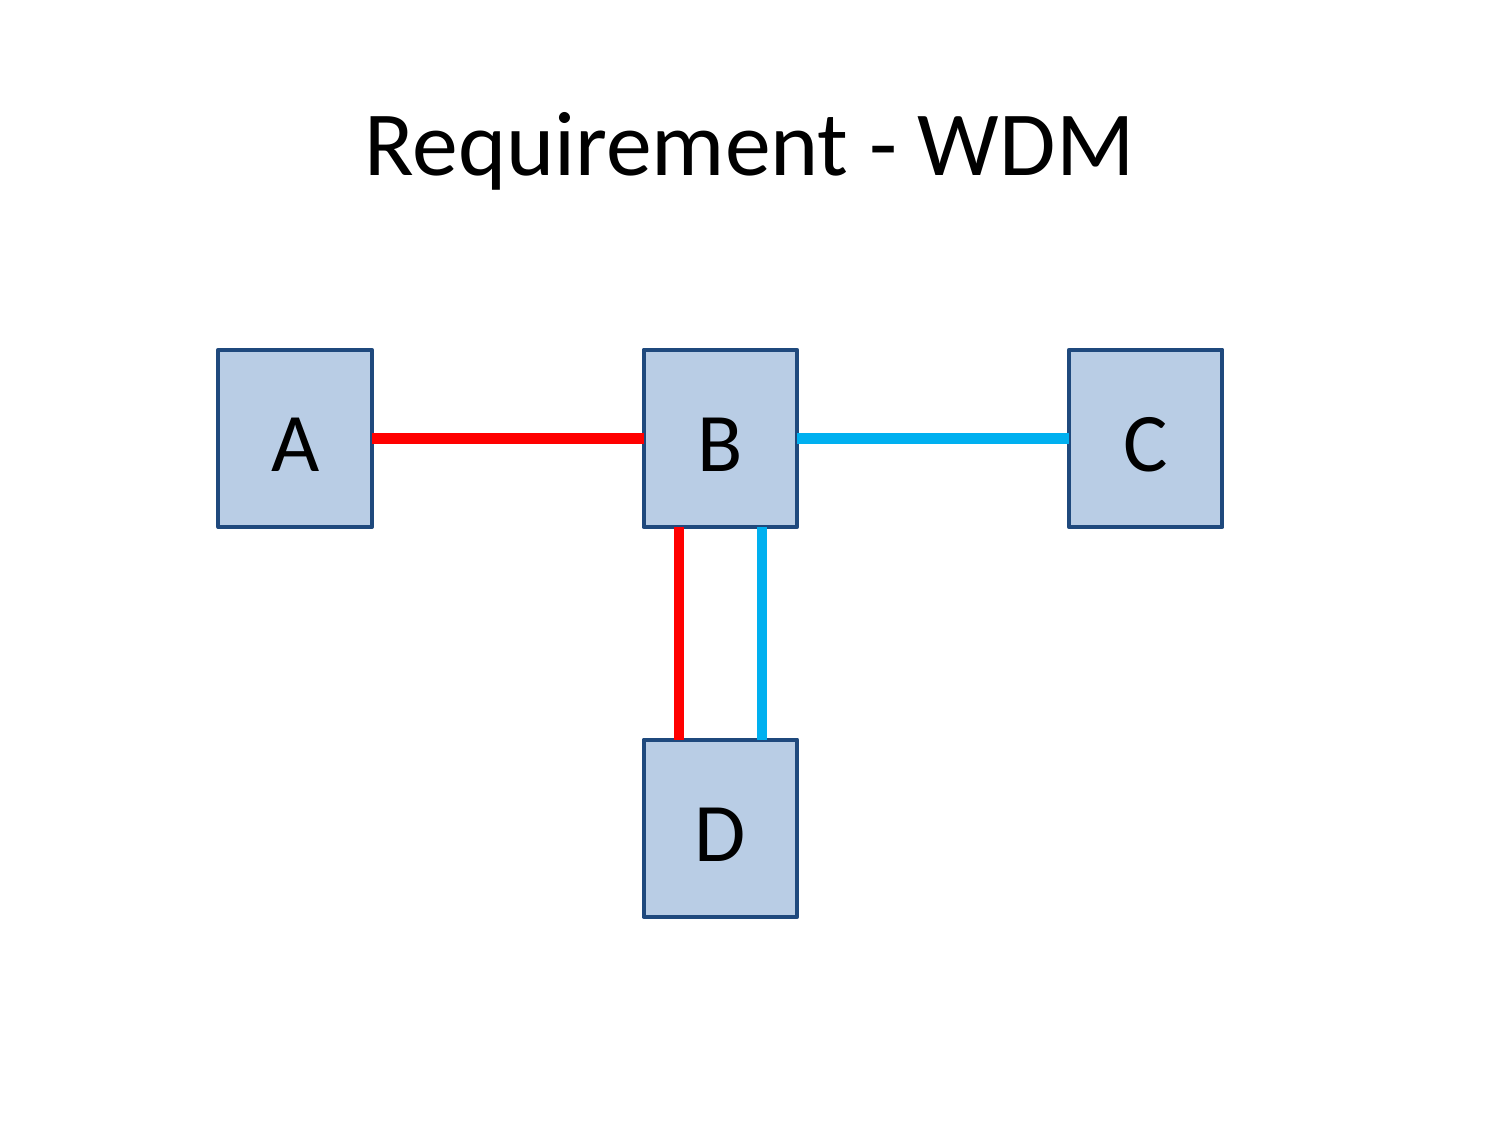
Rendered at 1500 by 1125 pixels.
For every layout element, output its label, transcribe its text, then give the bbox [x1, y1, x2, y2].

title Requirement - WDM [75, 45, 1425, 233]
text_box B [642, 348, 799, 529]
text_box D [642, 738, 799, 919]
text_box C [1067, 348, 1224, 529]
text_box A [216, 348, 374, 529]
